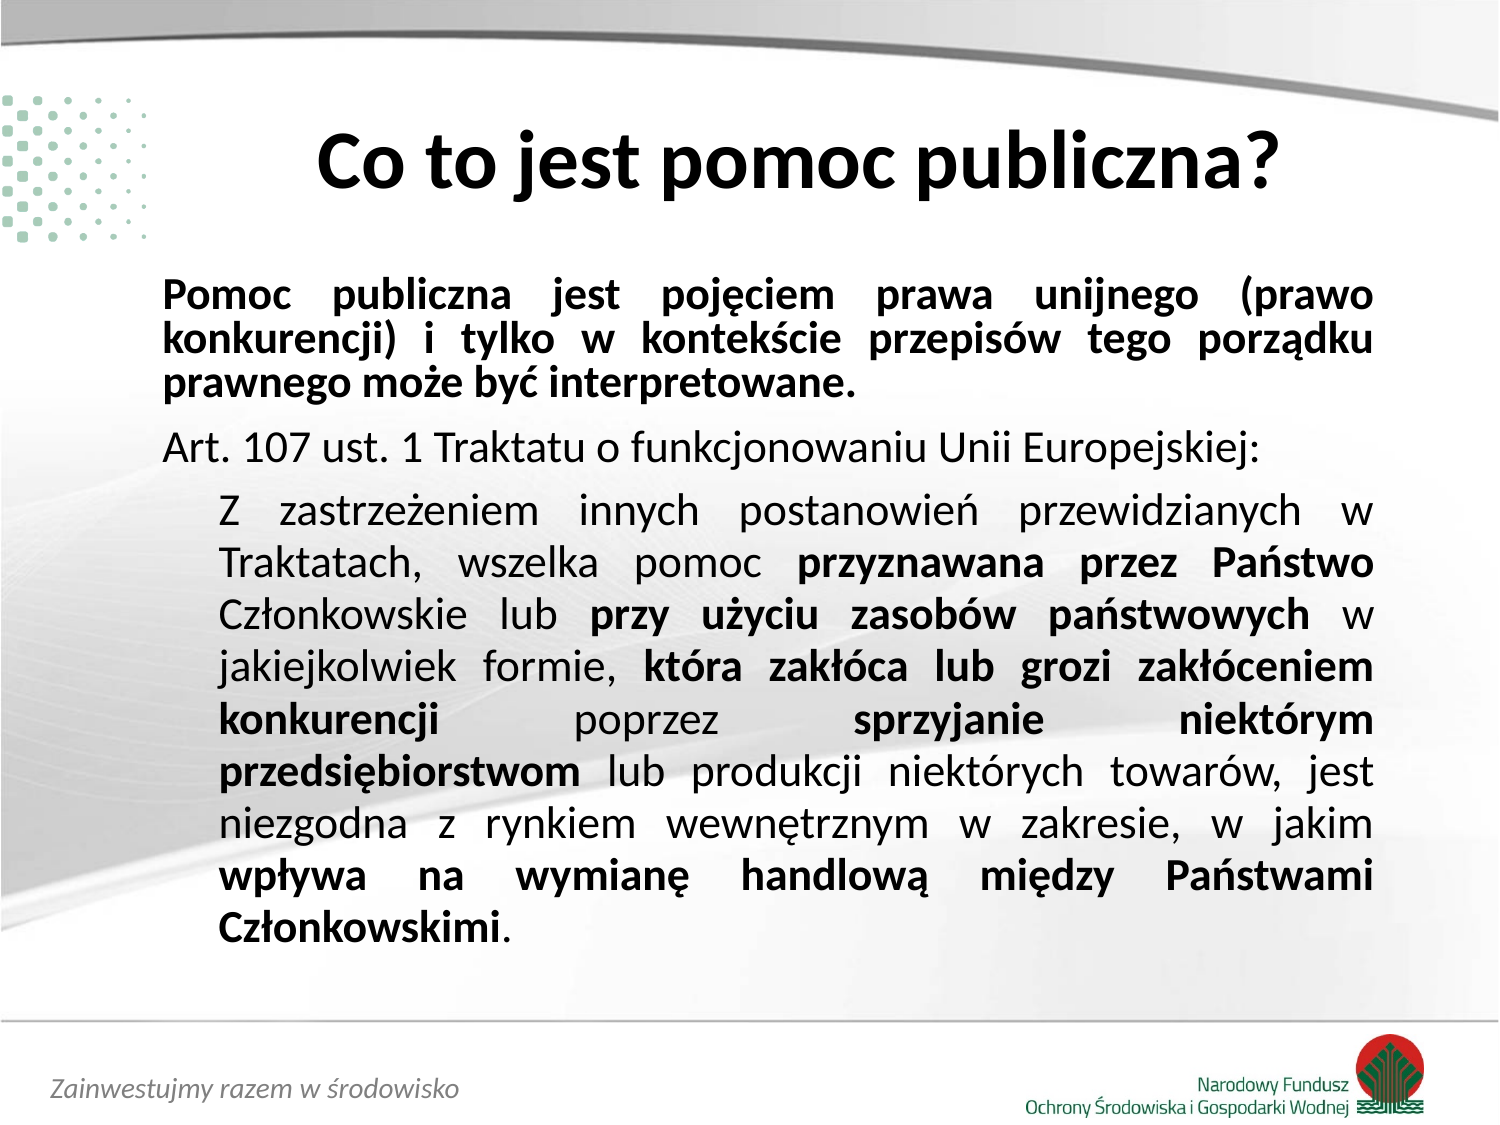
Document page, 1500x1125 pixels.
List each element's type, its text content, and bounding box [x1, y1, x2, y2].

picture [1026, 1034, 1424, 1118]
text_box Pomoc publiczna jest pojęciem prawa unijnego (prawo konkurencji) i tylko w kontekście przepisów tego porządku prawnego może być interpretowane. Art. 107 ust. 1 Traktatu o funkcjonowaniu Unii Europejskiej: Z zastrzeżeniem innych postanowień przewidzianych w Traktatach, wszelka pomoc przyznawana przez Państwo Członkowskie lub przy użyciu zasobów państwowych w jakiejkolwiek formie, która zakłóca lub grozi zakłóceniem konkurencji poprzez sprzyjanie niektórym przedsiębiorstwom lub produkcji niektórych towarów, jest niezgodna z rynkiem wewnętrznym w zakresie, w jakim wpływa na wymianę handlową między Państwami Członkowskimi. [147, 267, 1390, 1017]
text_box Co to jest pomoc publiczna? [175, 67, 1425, 244]
picture [0, 0, 1499, 1023]
